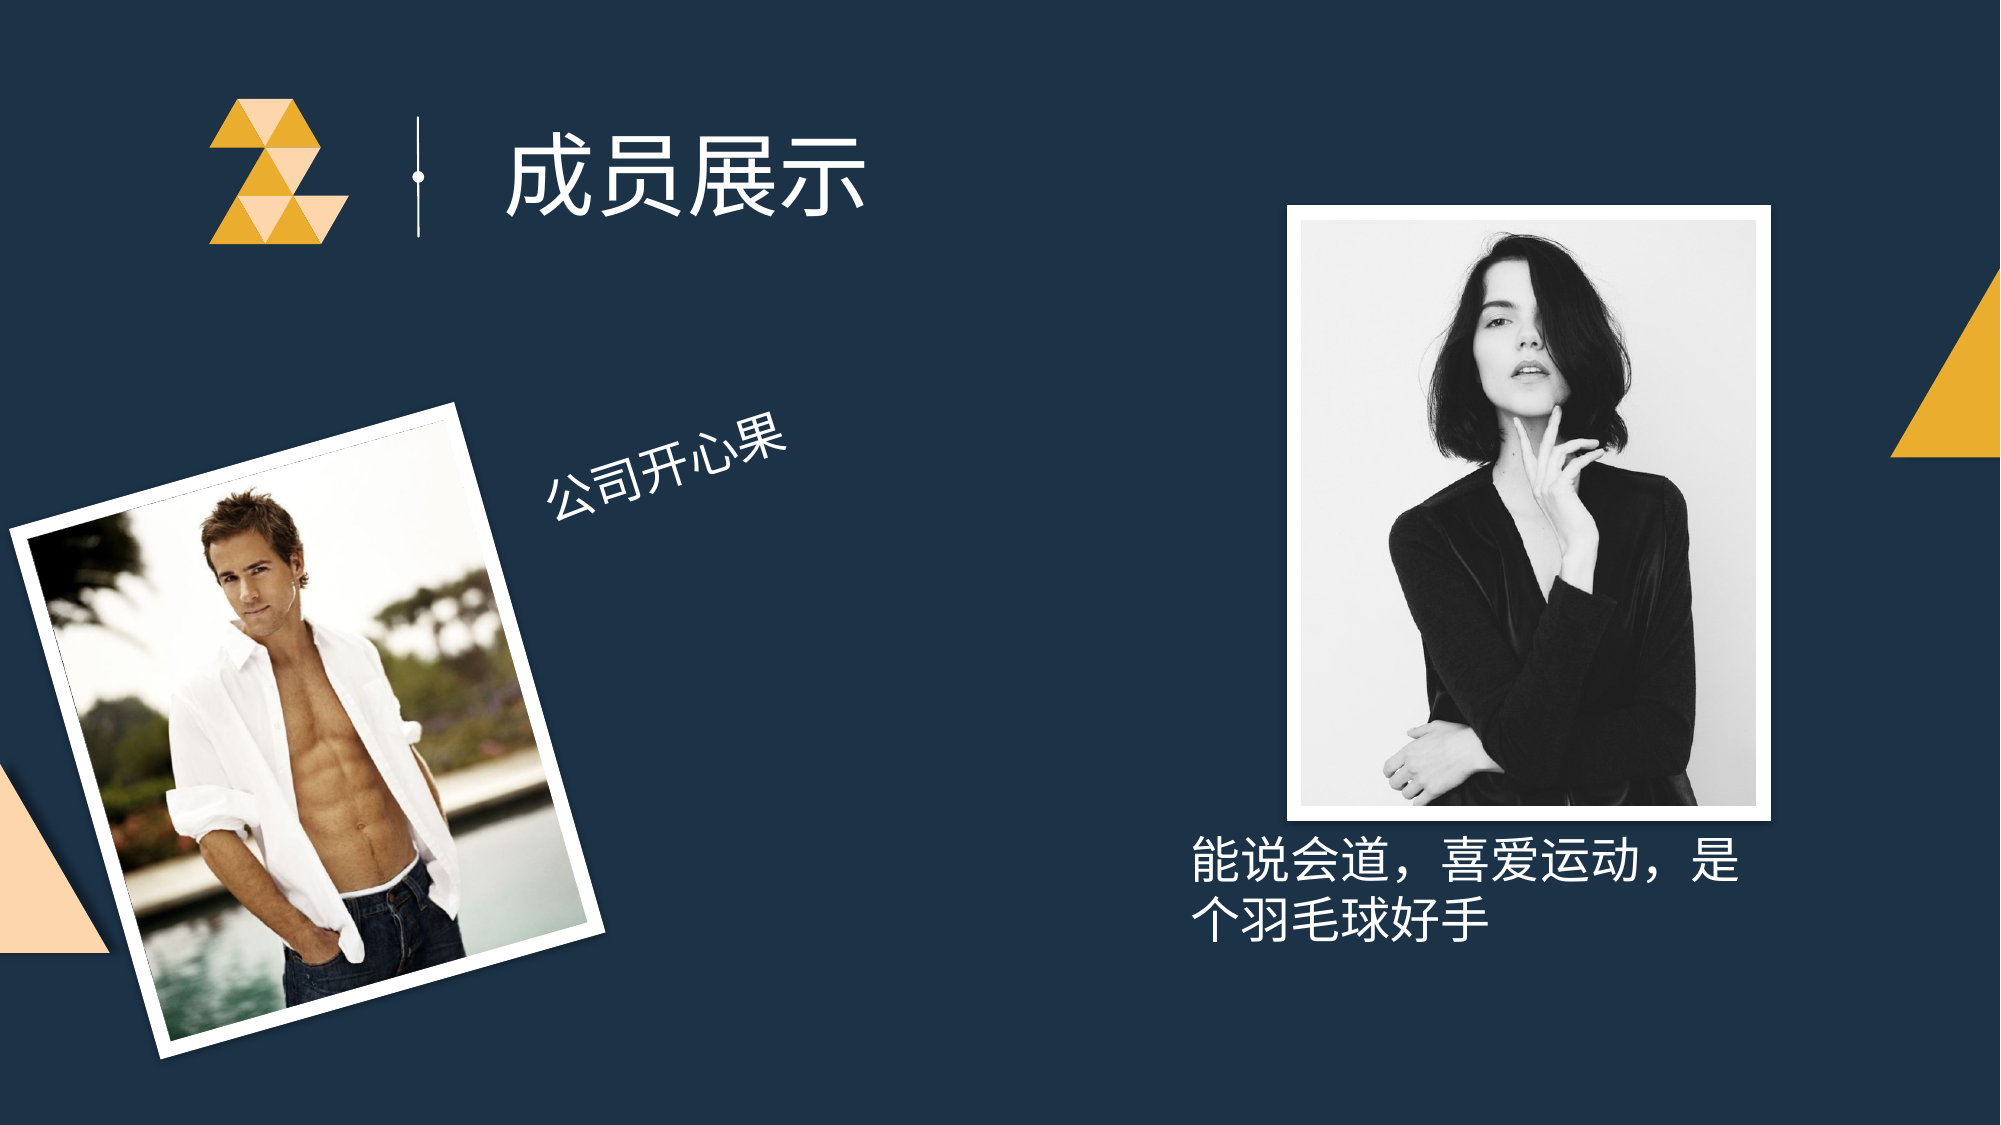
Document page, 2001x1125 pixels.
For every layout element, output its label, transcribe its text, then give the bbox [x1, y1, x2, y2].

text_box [1175, 220, 1799, 958]
text_box [0, 761, 90, 954]
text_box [90, 407, 940, 992]
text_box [412, 117, 425, 237]
text_box 成员展示 [488, 110, 1112, 235]
text_box [1888, 266, 2000, 459]
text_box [202, 95, 356, 248]
picture [157, 992, 340, 1040]
picture [28, 522, 90, 753]
